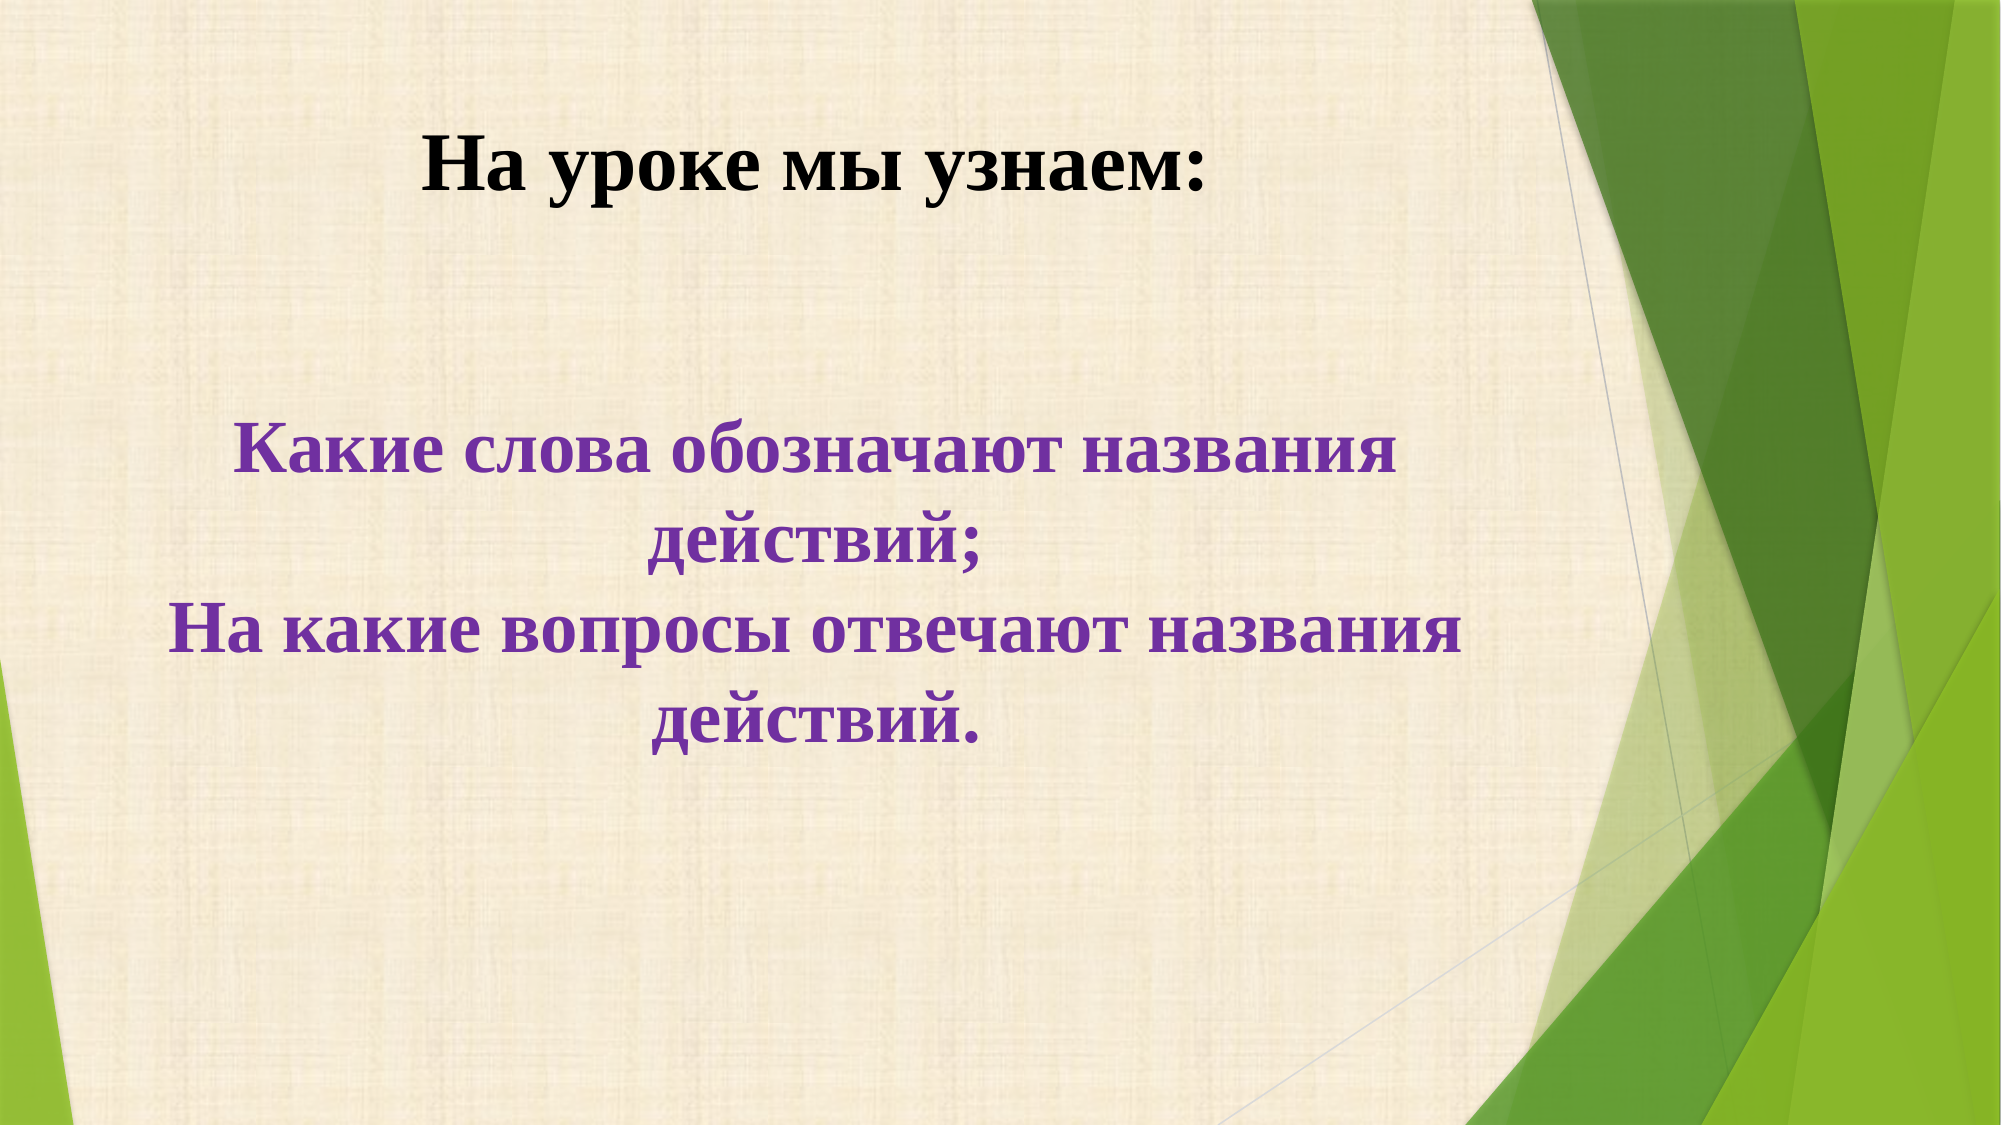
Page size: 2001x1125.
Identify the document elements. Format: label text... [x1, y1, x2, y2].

title На уроке мы узнаем: Какие слова обозначают названия действий; На какие вопросы отвечают названия действий. [111, 99, 1522, 991]
